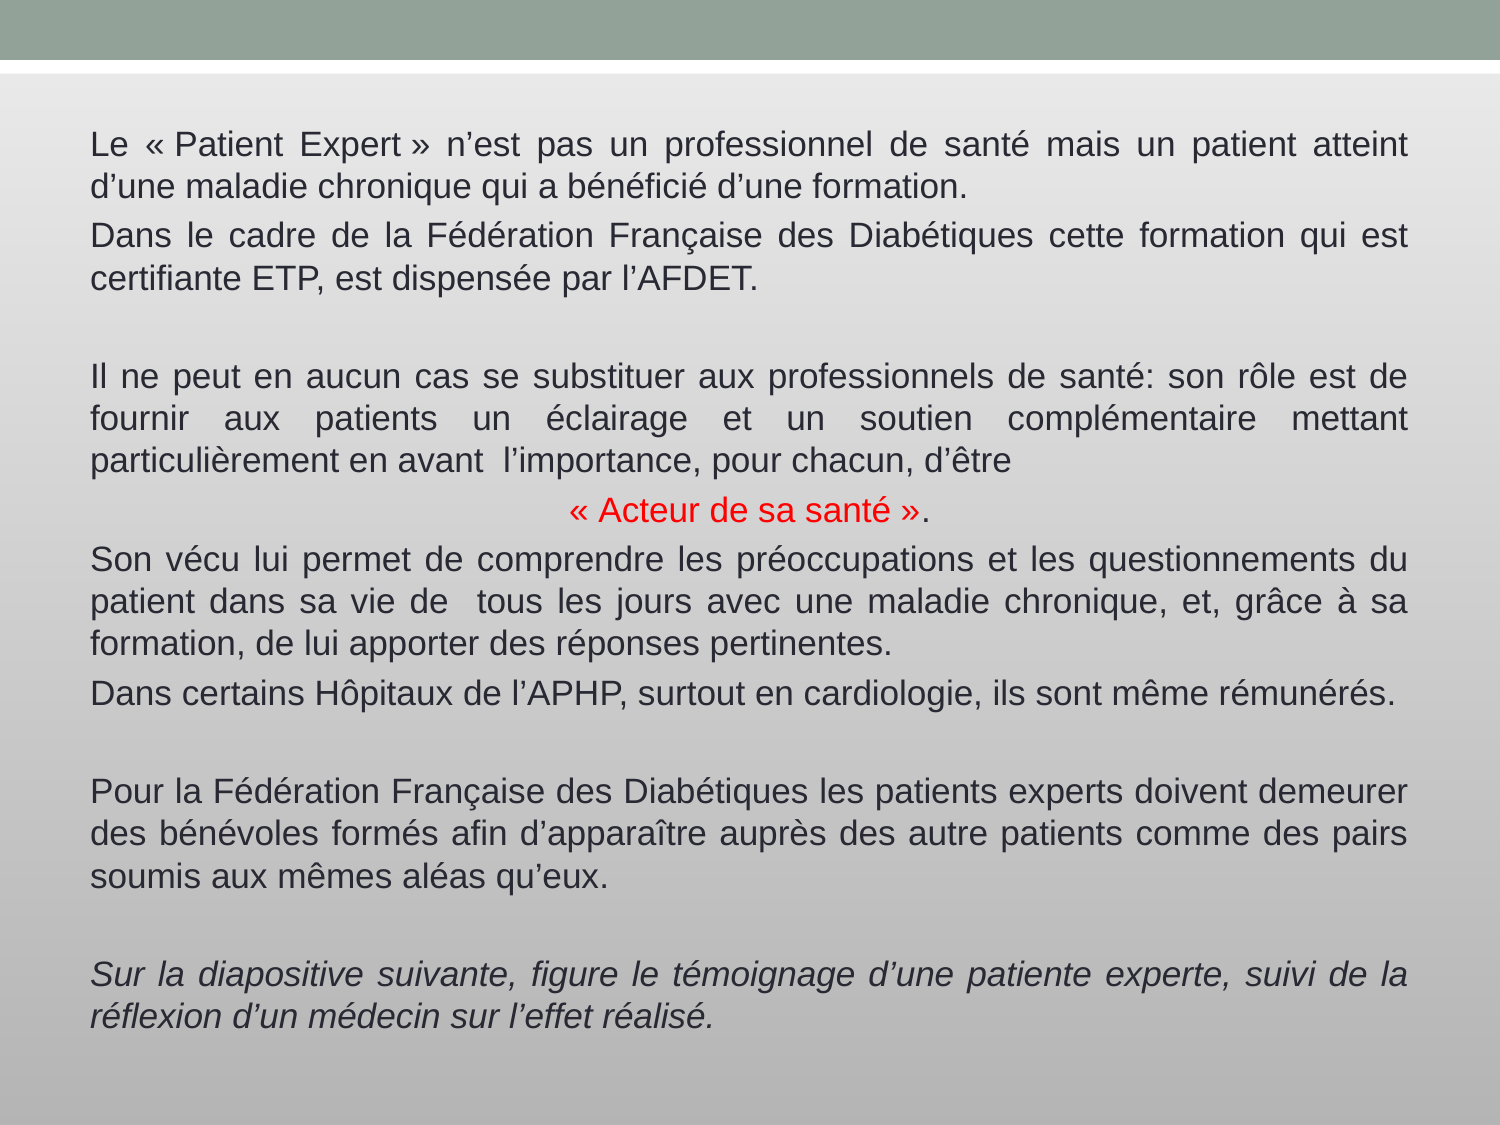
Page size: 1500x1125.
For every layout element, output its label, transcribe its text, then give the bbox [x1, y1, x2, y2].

list Le « Patient Expert » n’est pas un professionnel de santé mais un patient atteint d’une maladie chronique qui a bénéficié d’une formation. Dans le cadre de la Fédération Française des Diabétiques cette formation qui est certifiante ETP, est dispensée par l’AFDET. Il ne peut en aucun cas se substituer aux professionnels de santé: son rôle est de fournir aux patients un éclairage et un soutien complémentaire mettant particulièrement en avant l’importance, pour chacun, d’être « Acteur de sa santé ». Son vécu lui permet de comprendre les préoccupations et les questionnements du patient dans sa vie de tous les jours avec une maladie chronique, et, grâce à sa formation, de lui apporter des réponses pertinentes. Dans certains Hôpitaux de l’APHP, surtout en cardiologie, ils sont même rémunérés. Pour la Fédération Française des Diabétiques les patients experts doivent demeurer des bénévoles formés afin d’apparaître auprès des autre patients comme des pairs soumis aux mêmes aléas qu’eux. Sur la diapositive suivante, figure le témoignage d’une patiente experte, suivi de la réflexion d’un médecin sur l’effet réalisé. [75, 113, 1425, 1063]
